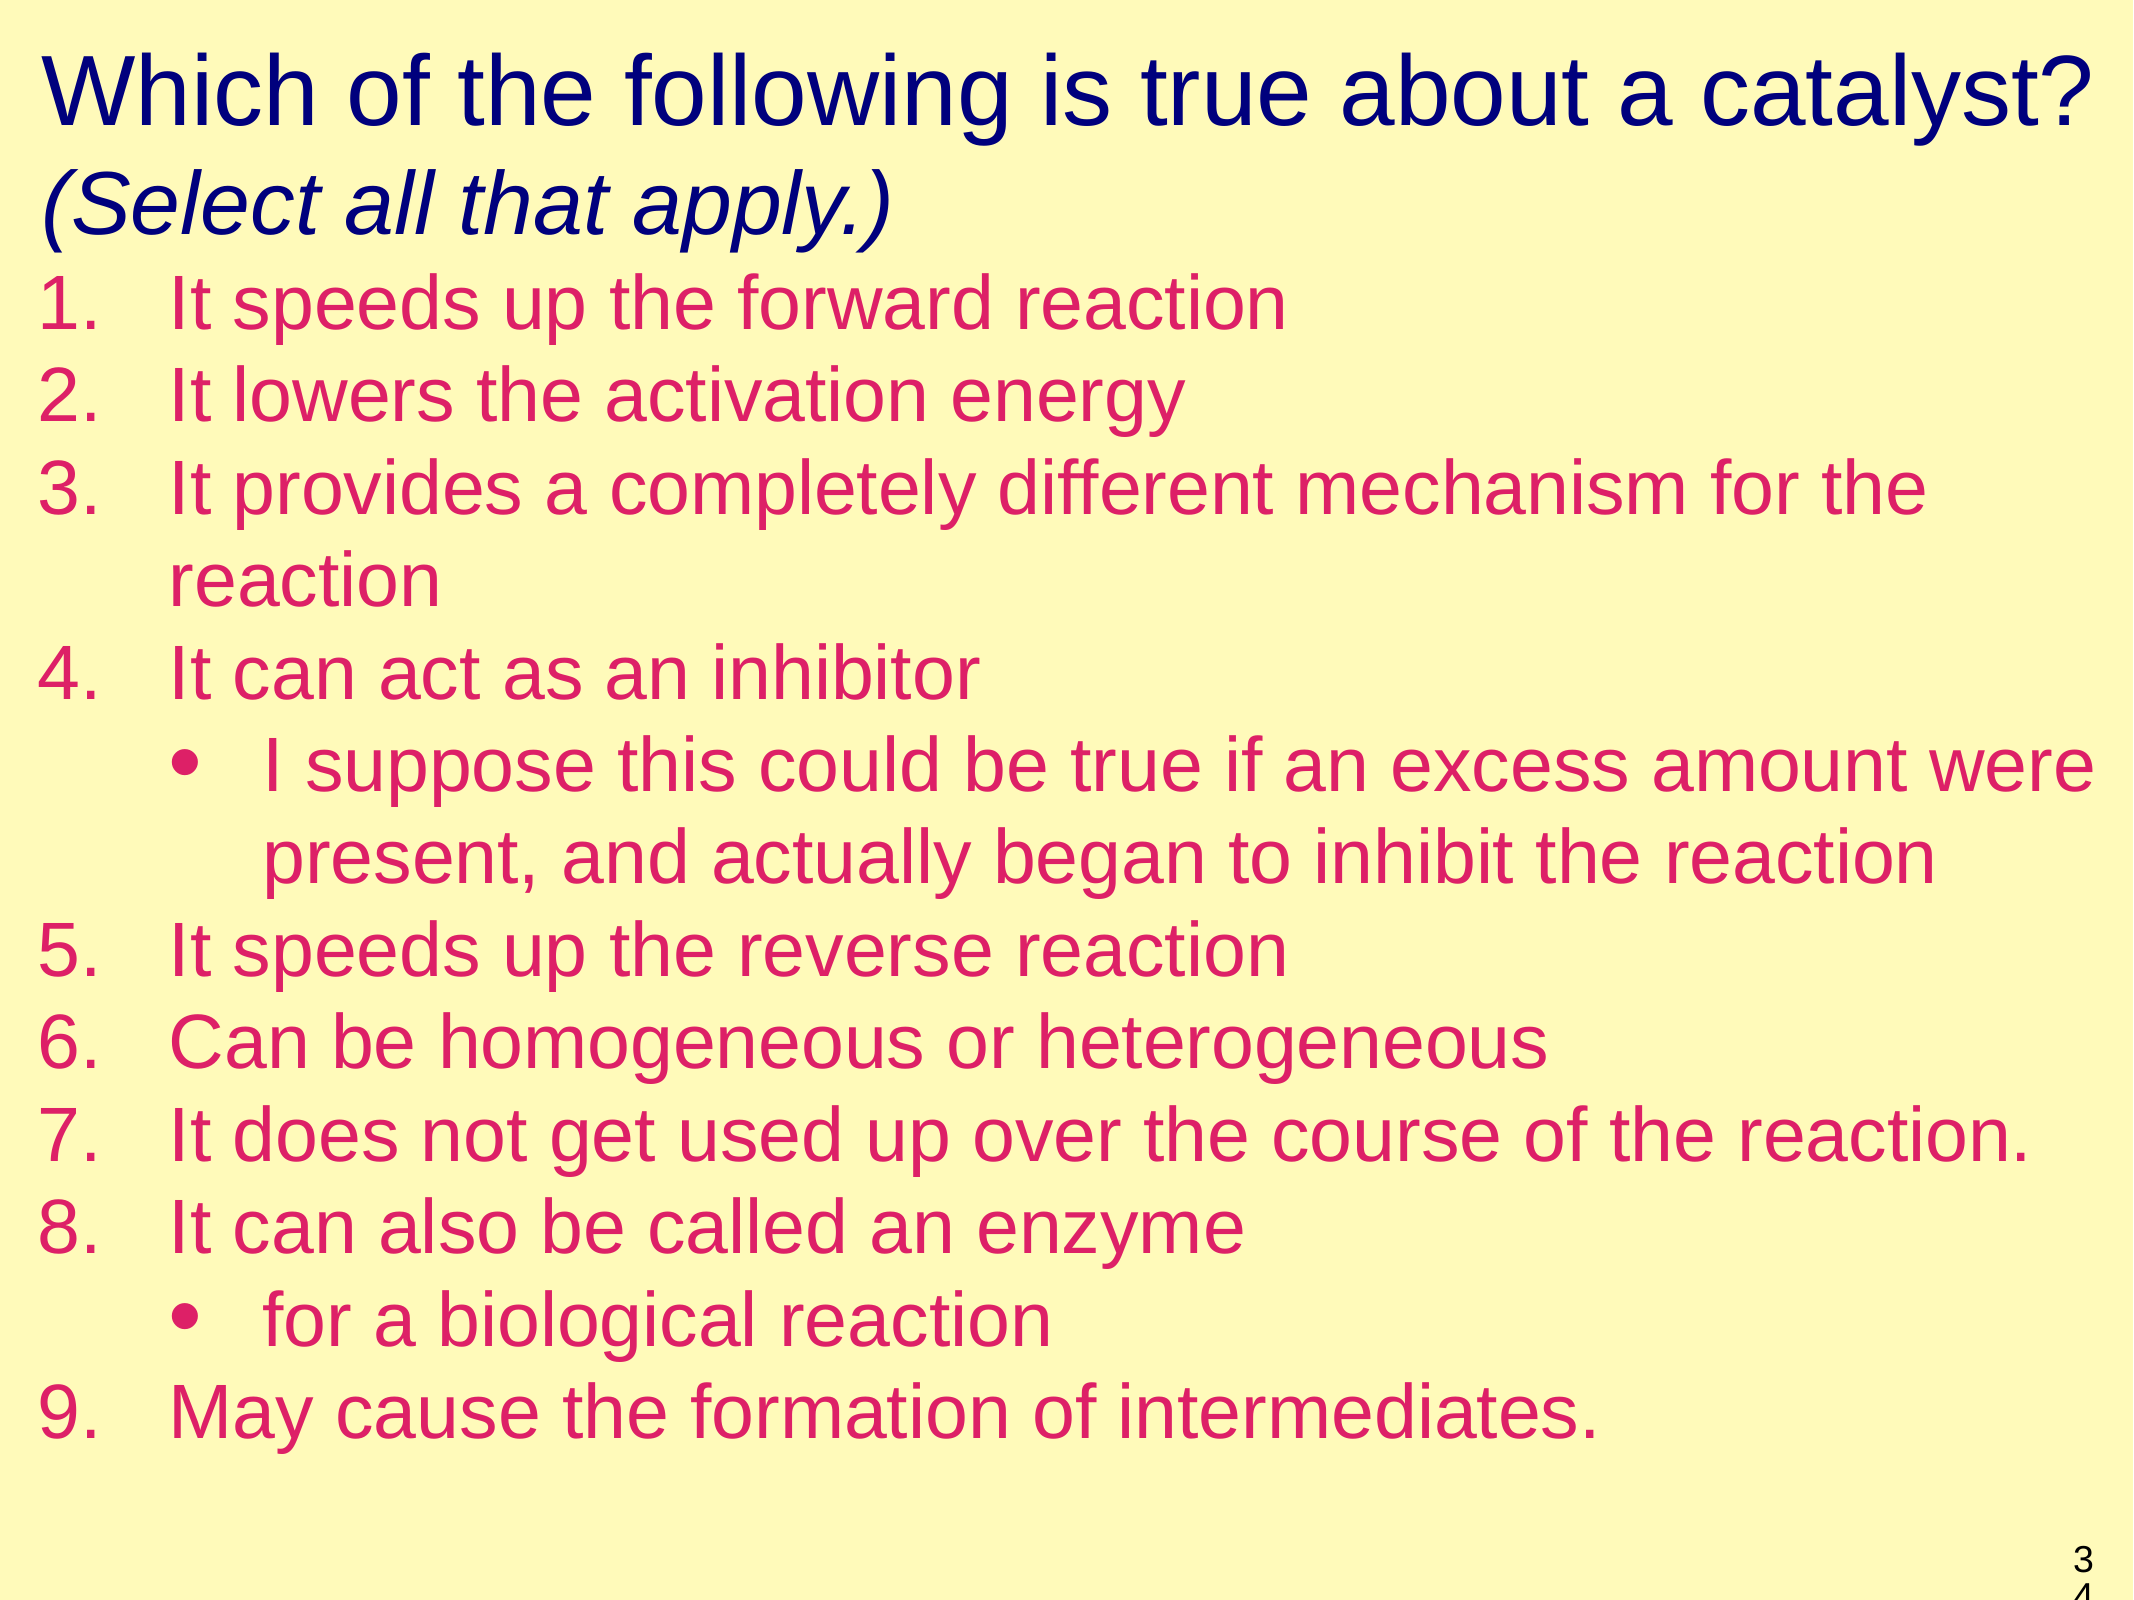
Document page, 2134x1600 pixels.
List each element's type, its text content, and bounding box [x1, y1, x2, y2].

title Which of the following is true about a catalyst? (Select all that apply.) [32, 16, 2113, 243]
list It speeds up the forward reaction It lowers the activation energy It provides a completely different mechanism for the reaction It can act as an inhibitor I suppose this could be true if an excess amount were present, and actually began to inhibit the reaction It speeds up the reverse reaction Can be homogeneous or heterogeneous It does not get used up over the course of the reaction. It can also be called an enzyme for a biological reaction May cause the formation of intermediates. [28, 243, 2116, 1572]
slide_number 34 [2057, 1526, 2120, 1586]
